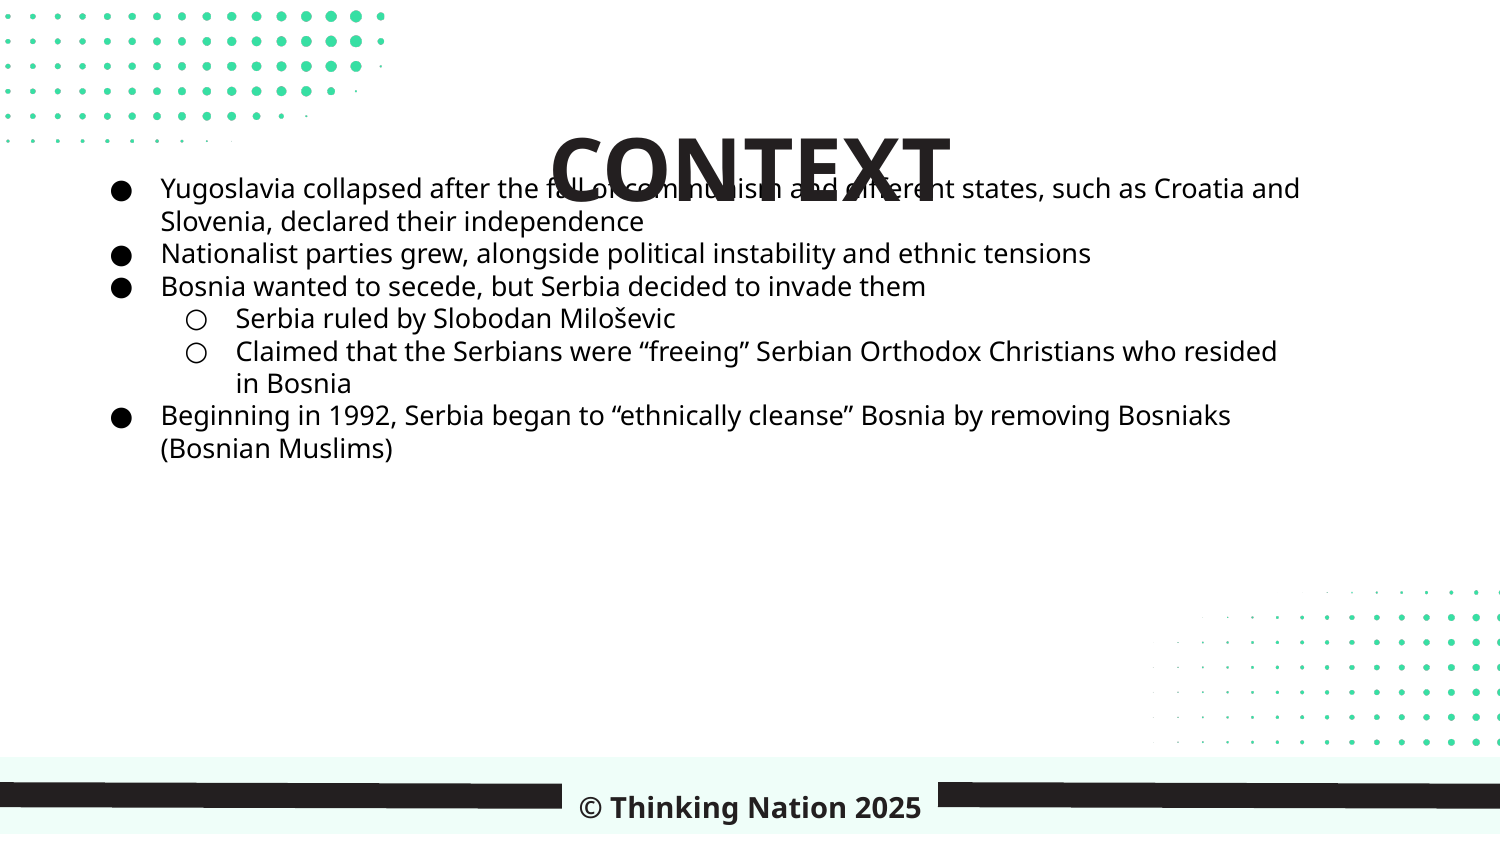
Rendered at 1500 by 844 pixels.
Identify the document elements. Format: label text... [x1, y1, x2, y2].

text_box CONTEXT [209, 71, 1291, 219]
text_box [0, 0, 385, 144]
text_box Yugoslavia collapsed after the fall of communism and different states, such as Croatia and Slovenia, declared their independence Nationalist parties grew, alongside political instability and ethnic tensions Bosnia wanted to secede, but Serbia decided to invade them Serbia ruled by Slobodan Miloševic Claimed that the Serbians were “freeing” Serbian Orthodox Christians who resided in Bosnia Beginning in 1992, Serbia began to “ethnically cleanse” Bosnia by removing Bosniaks (Bosnian Muslims) [85, 171, 1301, 464]
text_box [1128, 590, 1500, 755]
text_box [0, 756, 1500, 835]
